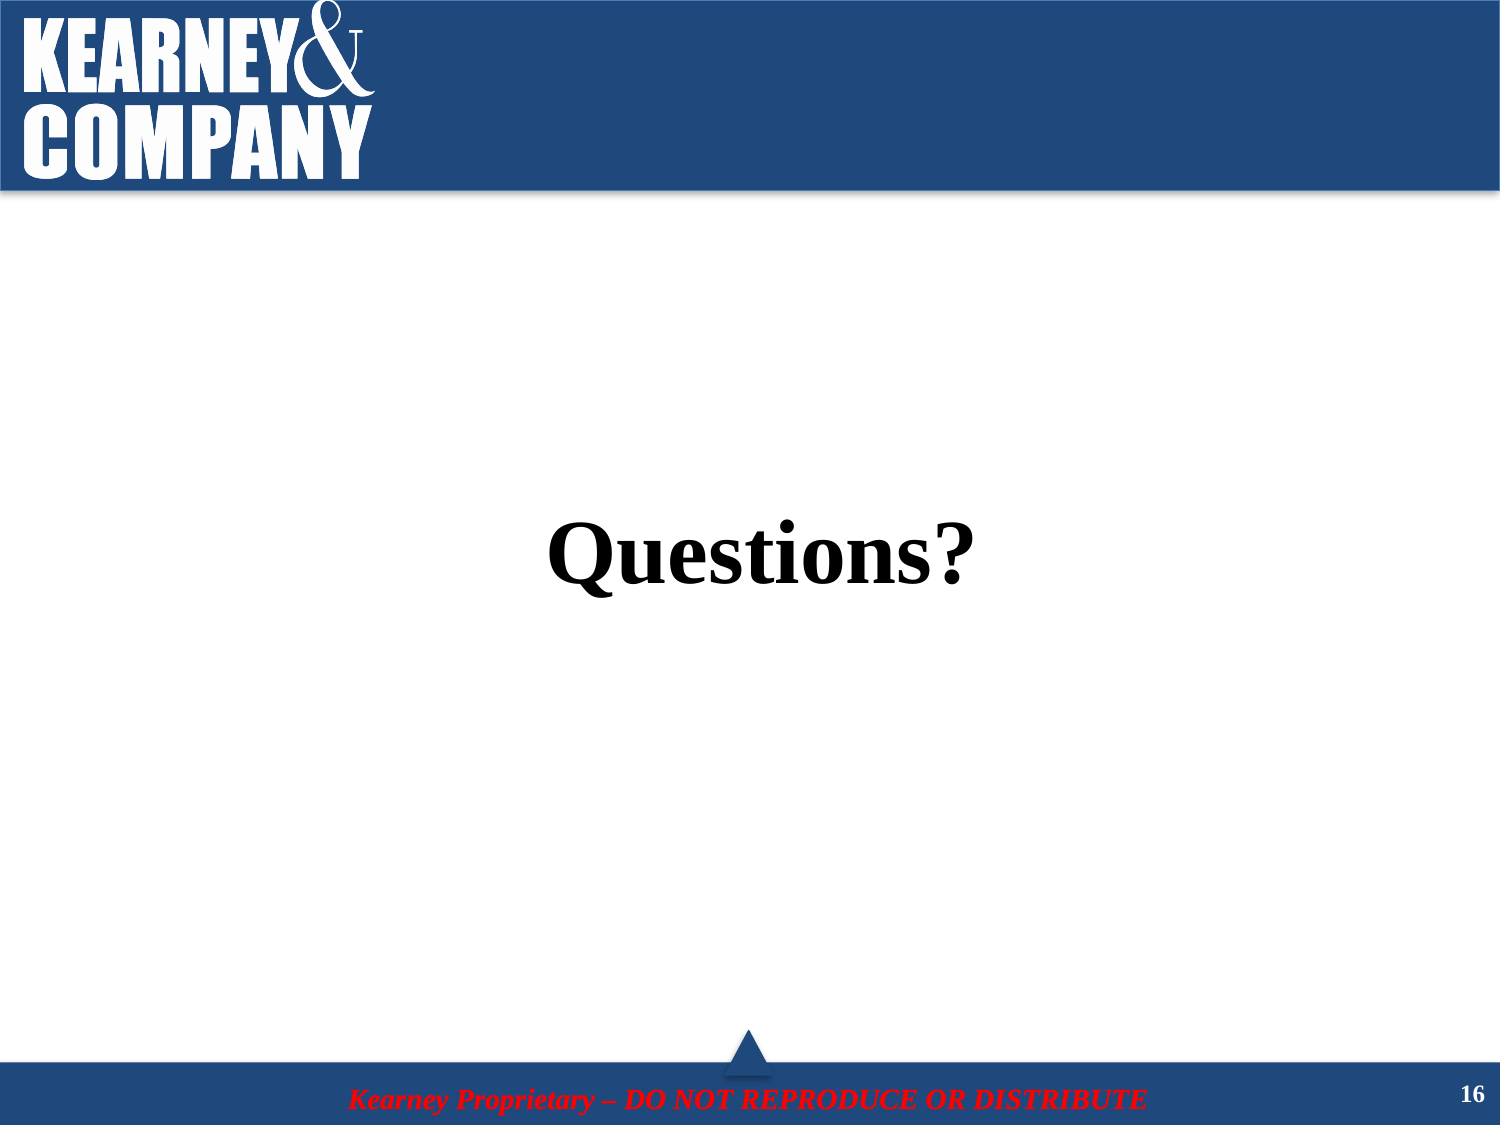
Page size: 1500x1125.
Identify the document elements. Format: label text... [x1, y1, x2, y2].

picture [24, 0, 375, 180]
list Questions? [87, 224, 1438, 1018]
slide_number 15 [1149, 1062, 1500, 1123]
